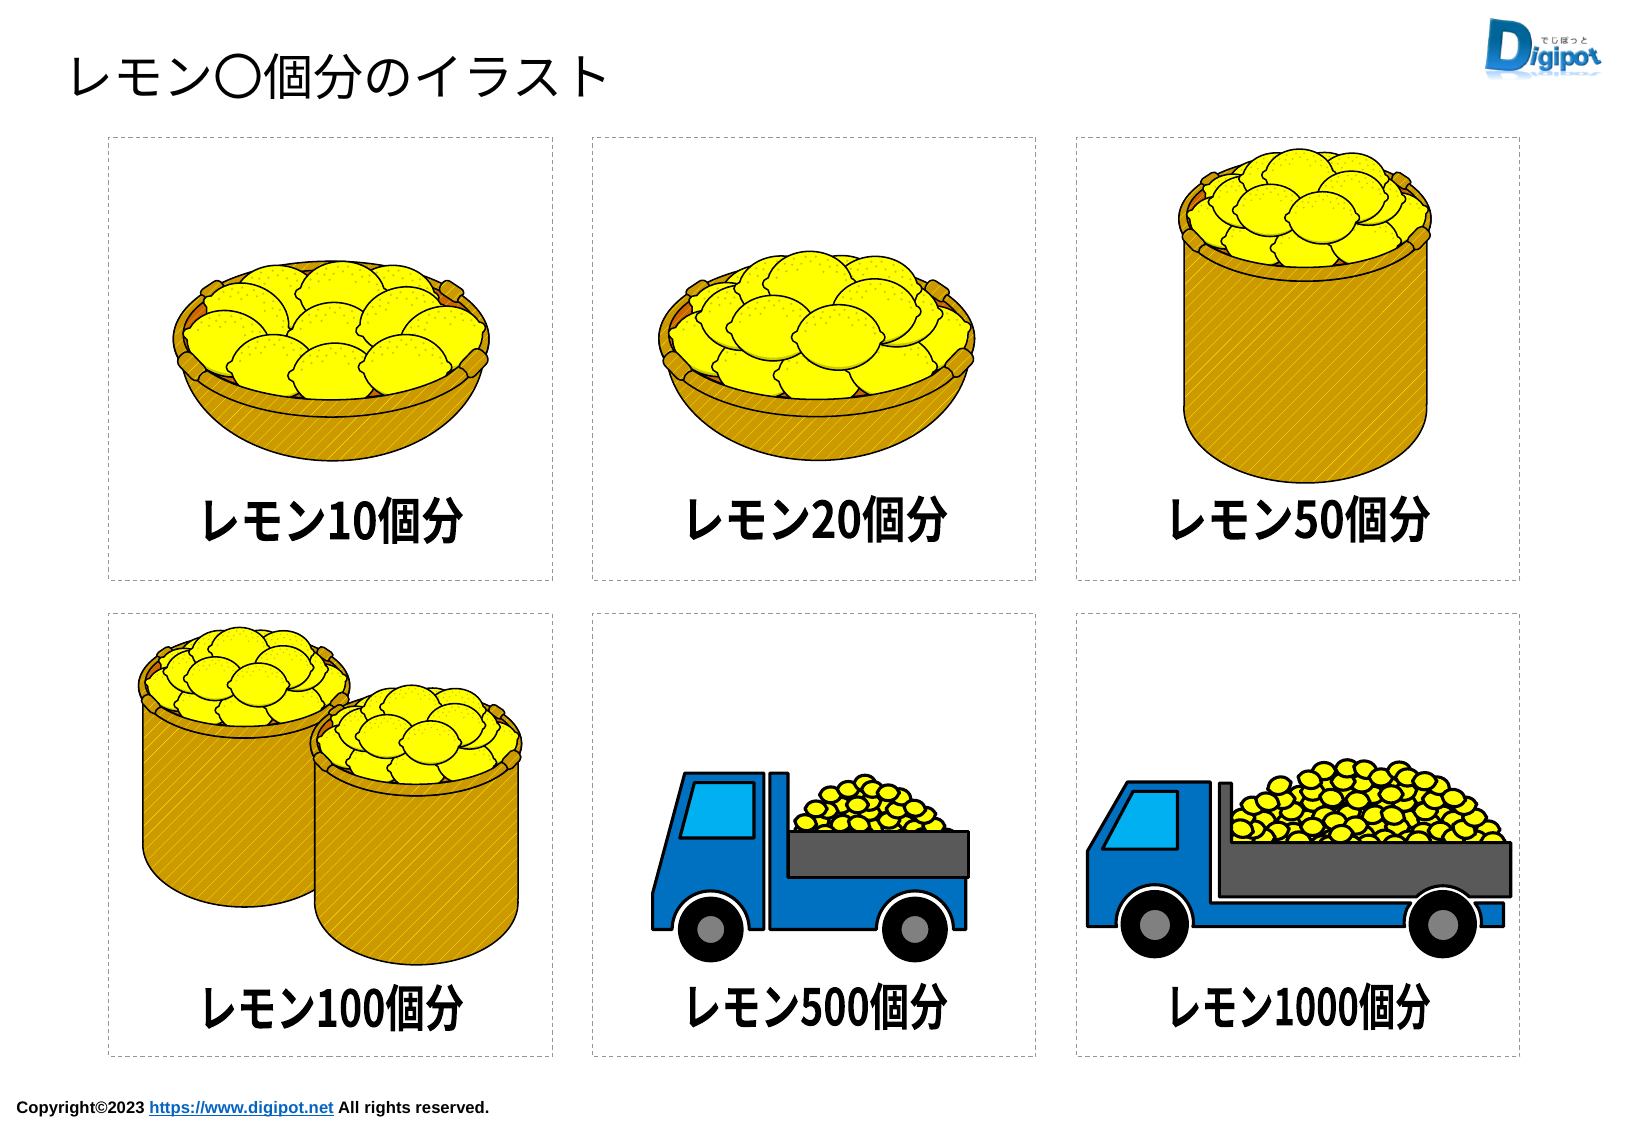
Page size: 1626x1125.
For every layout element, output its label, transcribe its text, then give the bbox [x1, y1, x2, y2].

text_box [1087, 759, 1511, 1031]
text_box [138, 627, 522, 1032]
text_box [173, 261, 489, 545]
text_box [658, 251, 975, 543]
picture [1485, 18, 1602, 82]
text_box レモン〇個分のイラスト [48, 38, 628, 113]
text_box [652, 773, 969, 1031]
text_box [1172, 149, 1431, 543]
